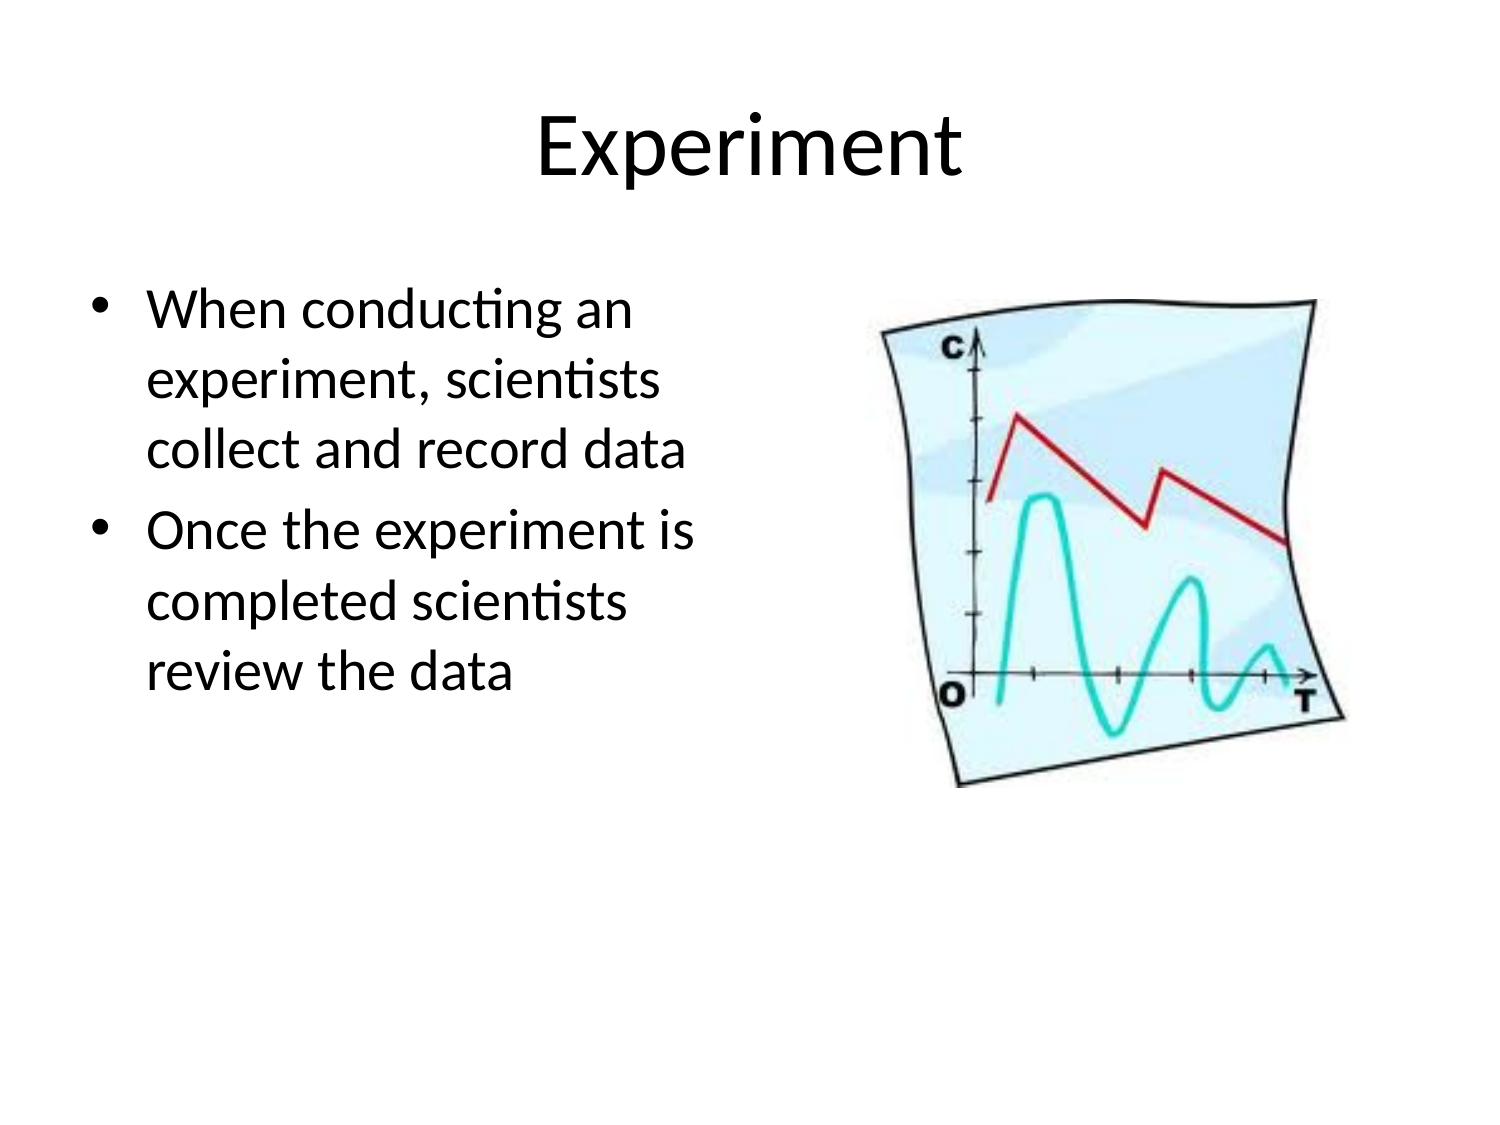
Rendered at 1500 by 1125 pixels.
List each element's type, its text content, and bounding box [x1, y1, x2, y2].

picture [787, 299, 1442, 788]
title Experiment [74, 44, 1426, 233]
list When conducting an experiment, scientists collect and record data Once the experiment is completed scientists review the data [74, 262, 738, 1006]
